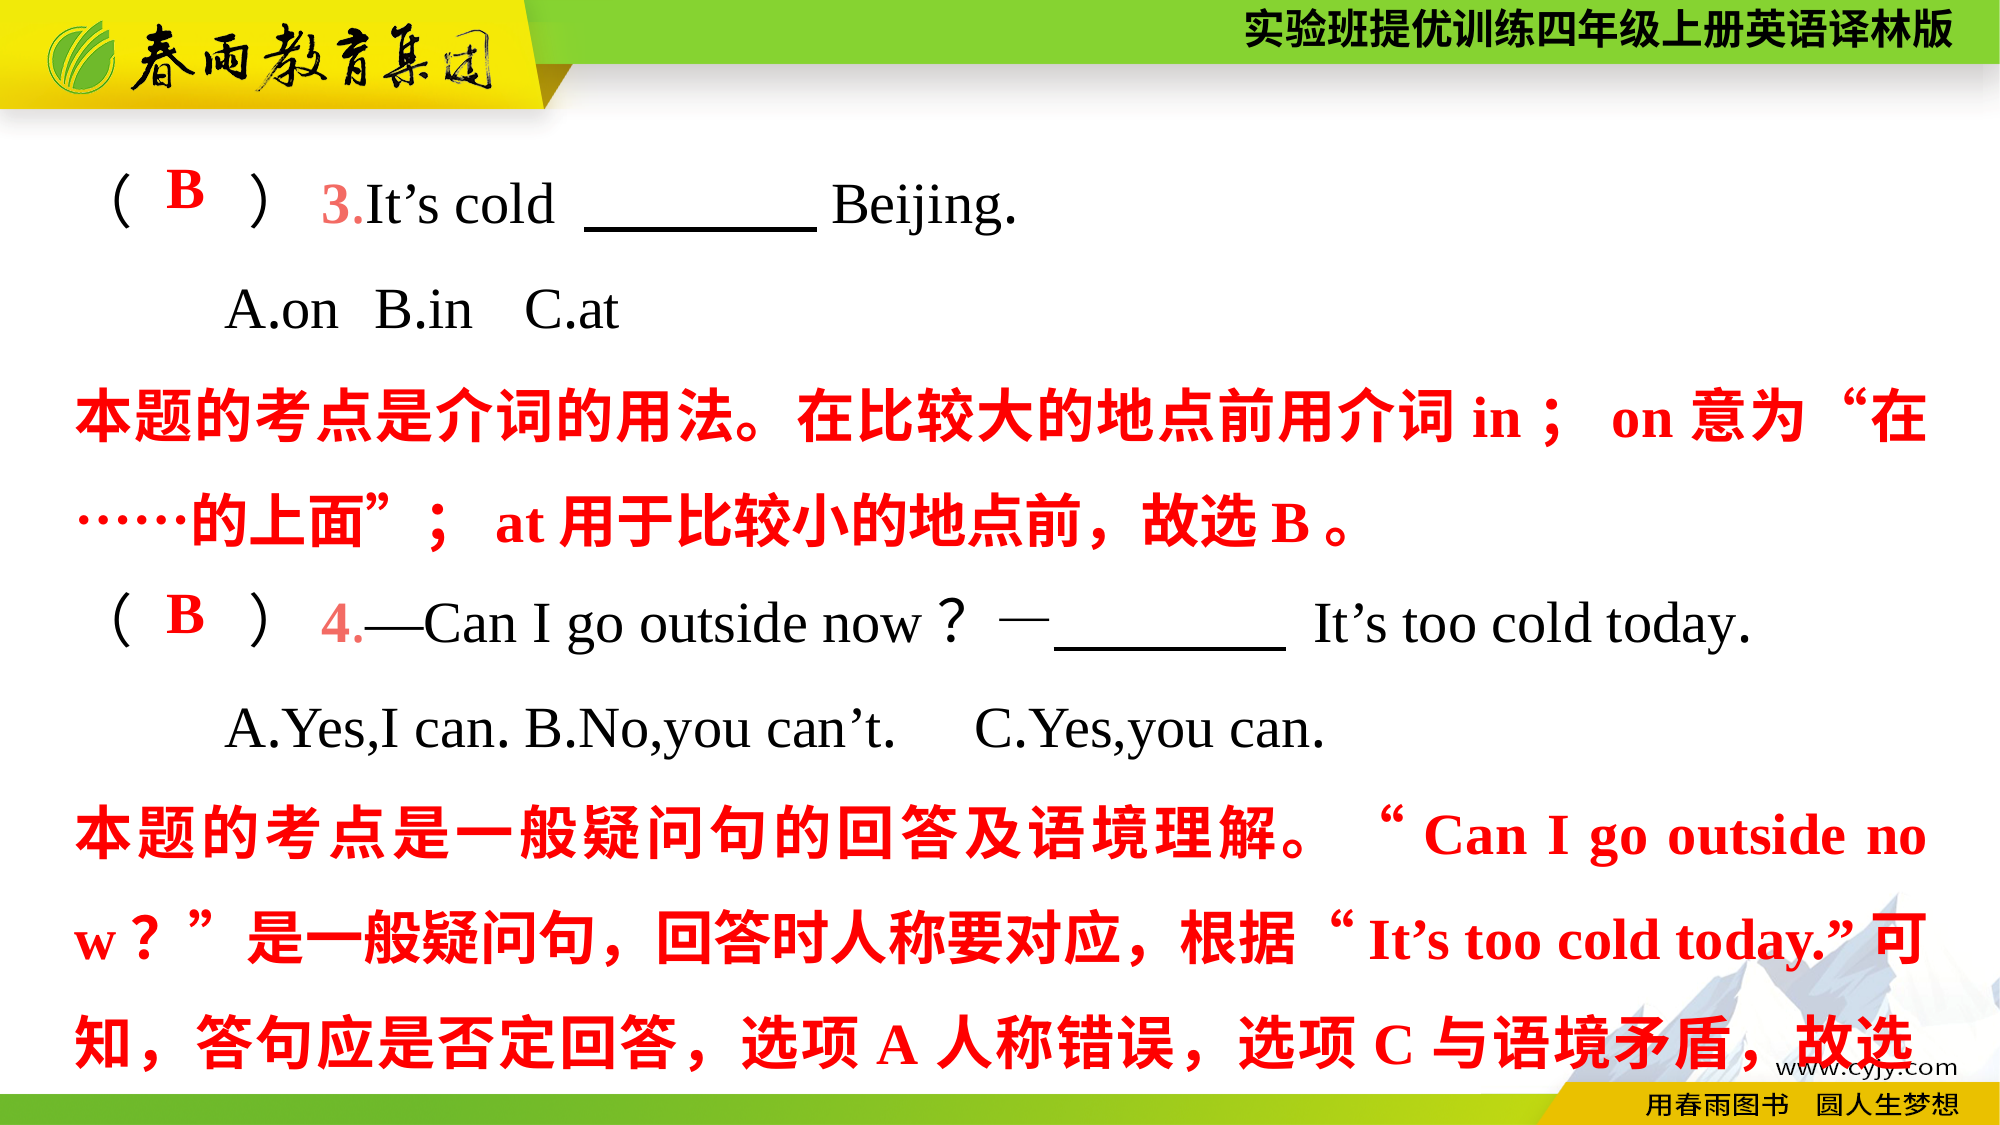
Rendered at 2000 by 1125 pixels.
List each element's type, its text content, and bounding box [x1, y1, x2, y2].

list （ ）3.It’s cold Beijing. A.on B.in C.at （ ）4.—Can I go outside now？— It’s too cold today. A.Yes,I can. B.No,you can’t. C.Yes,you can. [59, 562, 1944, 753]
text_box 本题的考点是介词的用法。在比较大的地点前用介词in；on意为“在……的上面”；at用于比较小的地点前，故选B。 [59, 336, 1944, 562]
text_box B [151, 143, 220, 228]
list （ ）3.It’s cold Beijing. A.on B.in C.at （ ）4.—Can I go outside now？— It’s too cold today. A.Yes,I can. B.No,you can’t. C.Yes,you can. [59, 122, 1944, 336]
text_box 本题的考点是一般疑问句的回答及语境理解。“Can I go outside now？”是一般疑问句，回答时人称要对应，根据“It’s too cold today.”可知，答句应是否定回答，选项A人称错误，选项C与语境矛盾，故选B。 [59, 753, 1944, 1125]
picture [0, 0, 2000, 1125]
text_box B [151, 568, 220, 653]
